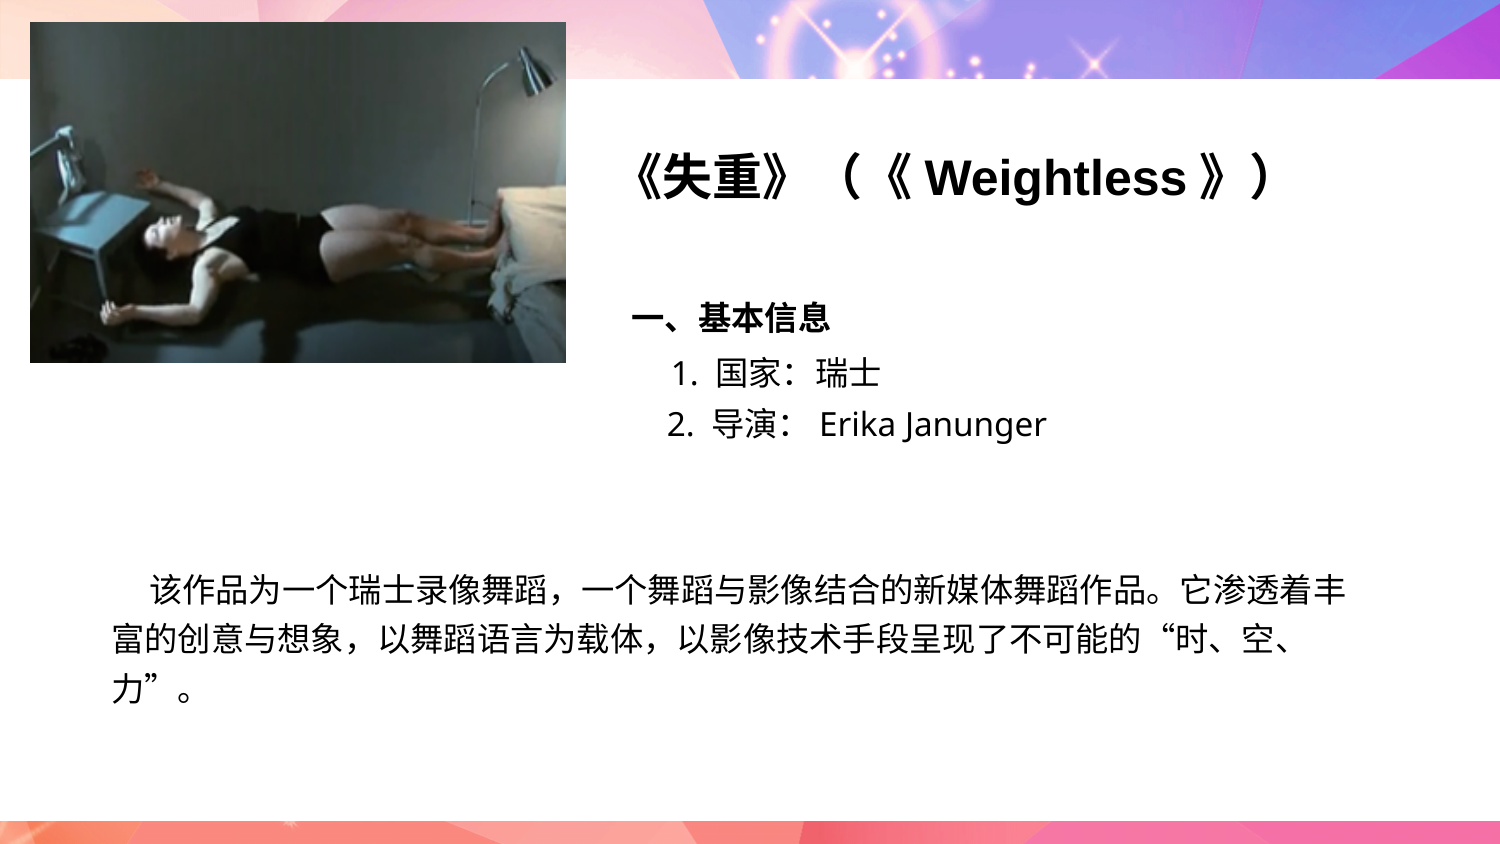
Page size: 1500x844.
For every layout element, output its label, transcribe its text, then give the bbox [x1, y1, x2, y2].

text_box 该作品为一个瑞士录像舞蹈，一个舞蹈与影像结合的新媒体舞蹈作品。它渗透着丰富的创意与想象，以舞蹈语言为载体，以影像技术手段呈现了不可能的“时、空、力”。 [96, 495, 1373, 716]
picture [0, 821, 1500, 844]
text_box 《失重》（《Weightless》） [566, 137, 1373, 213]
text_box 一、基本信息 1. 国家：瑞士 2. 导演：Erika Janunger [616, 279, 1315, 451]
picture [0, 0, 1500, 363]
